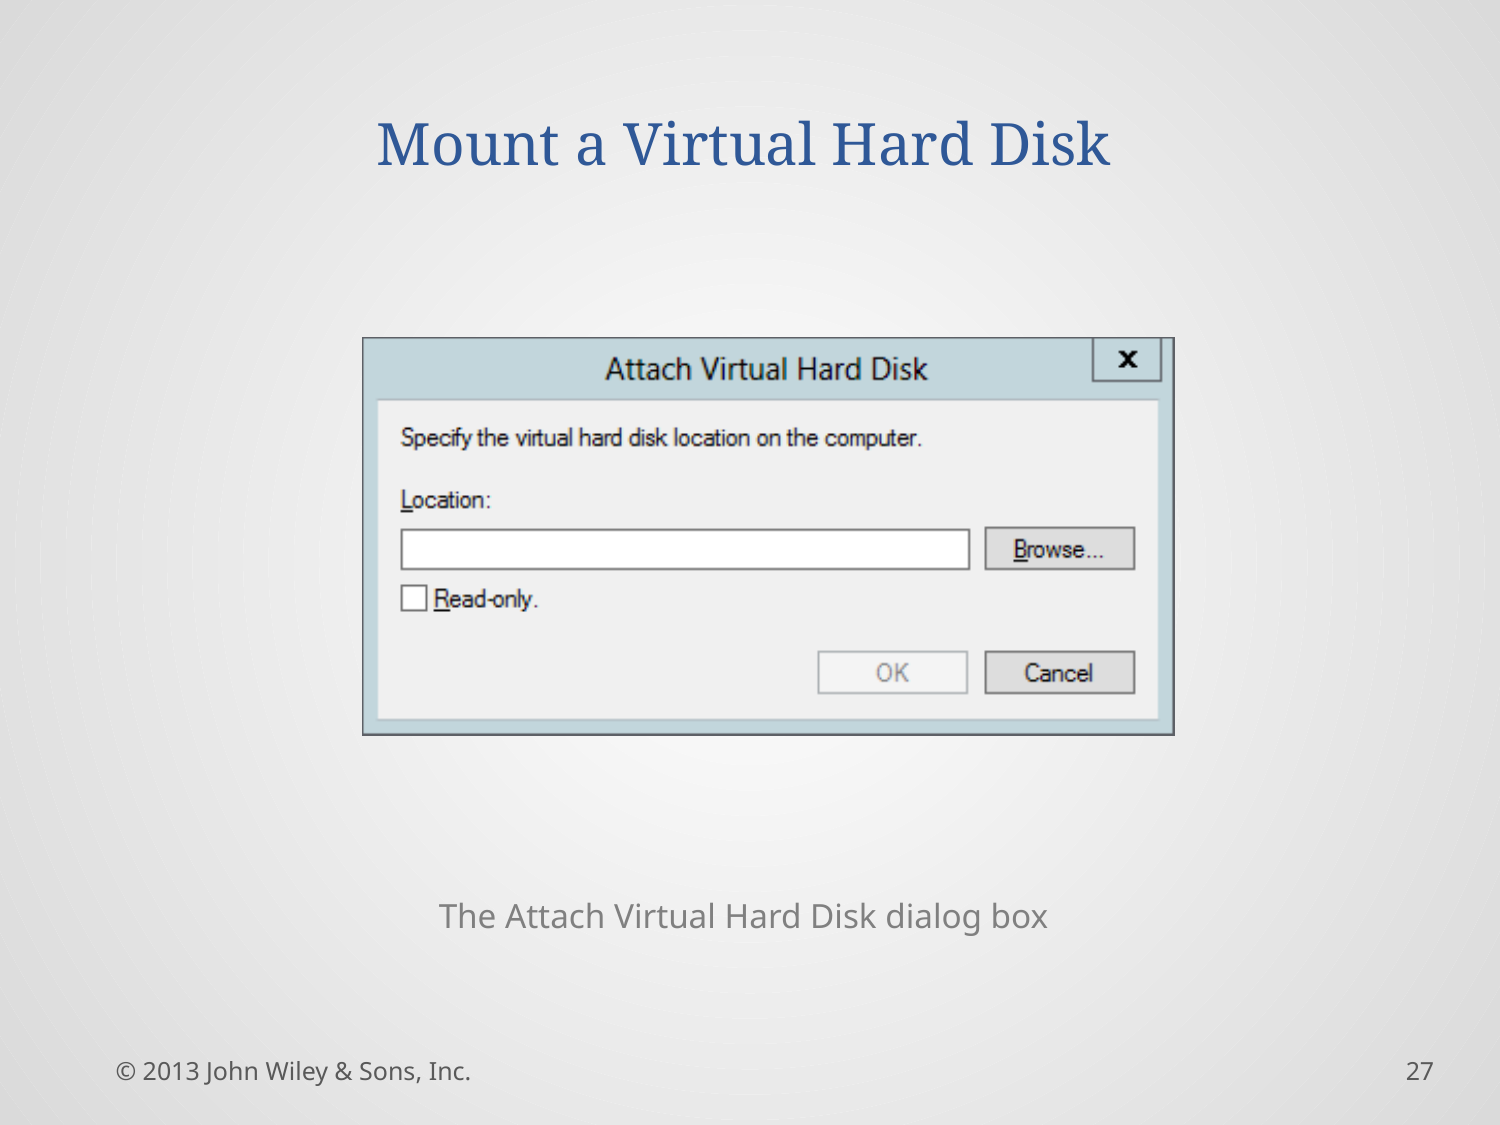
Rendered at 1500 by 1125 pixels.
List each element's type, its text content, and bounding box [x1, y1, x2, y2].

title Mount a Virtual Hard Disk [275, 37, 1213, 185]
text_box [362, 337, 1176, 776]
list The Attach Virtual Hard Disk dialog box [275, 887, 1213, 1041]
slide_number 27 [1401, 1042, 1494, 1103]
footer © 2013 John Wiley & Sons, Inc. [108, 1042, 576, 1103]
